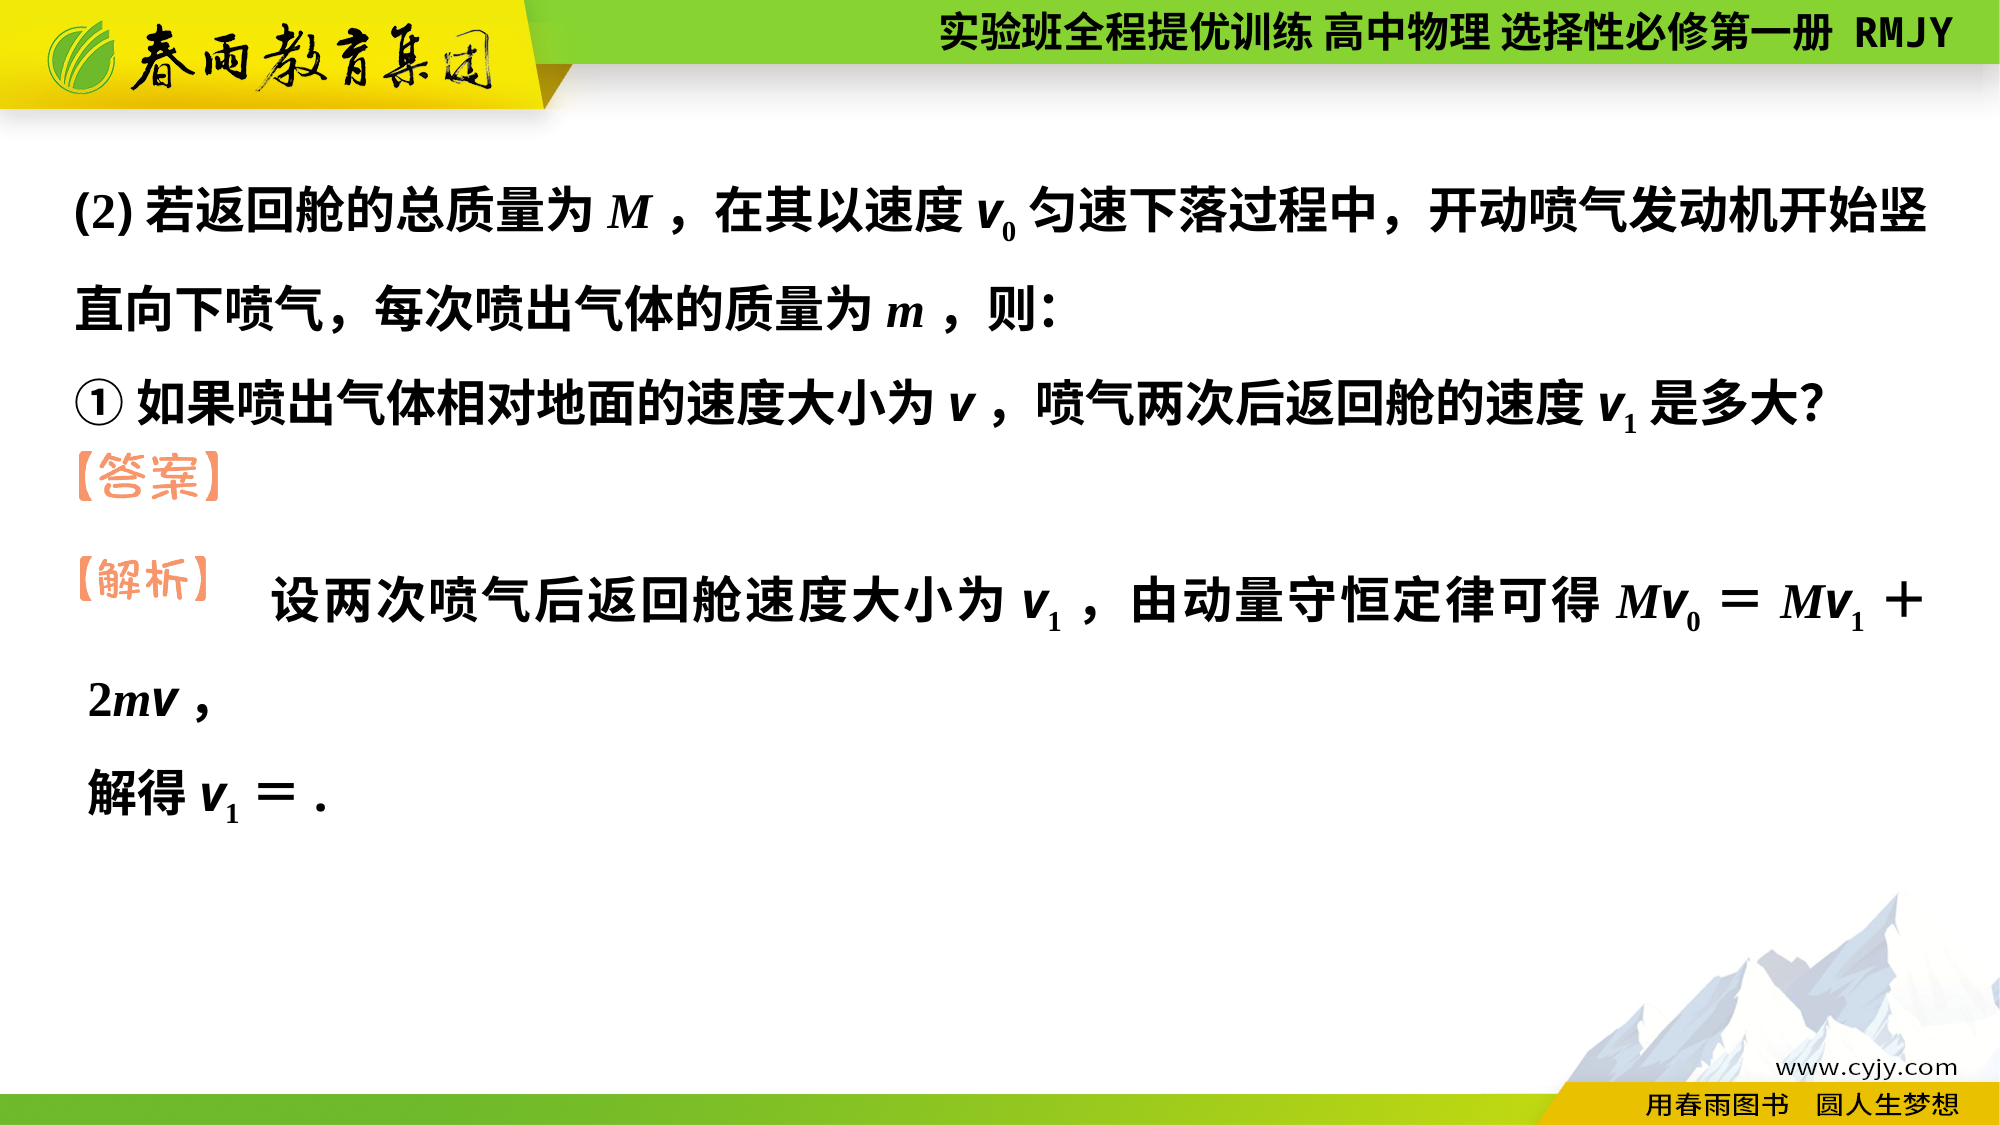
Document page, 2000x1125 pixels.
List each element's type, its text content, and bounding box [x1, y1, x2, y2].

list (2)若返回舱的总质量为M，在其以速度v0匀速下落过程中，开动喷气发动机开始竖直向下喷气，每次喷出气体的质量为m，则： ①如果喷出气体相对地面的速度大小为v，喷气两次后返回舱的速度v1是多大？ [59, 137, 1944, 416]
picture [0, 0, 2000, 1125]
